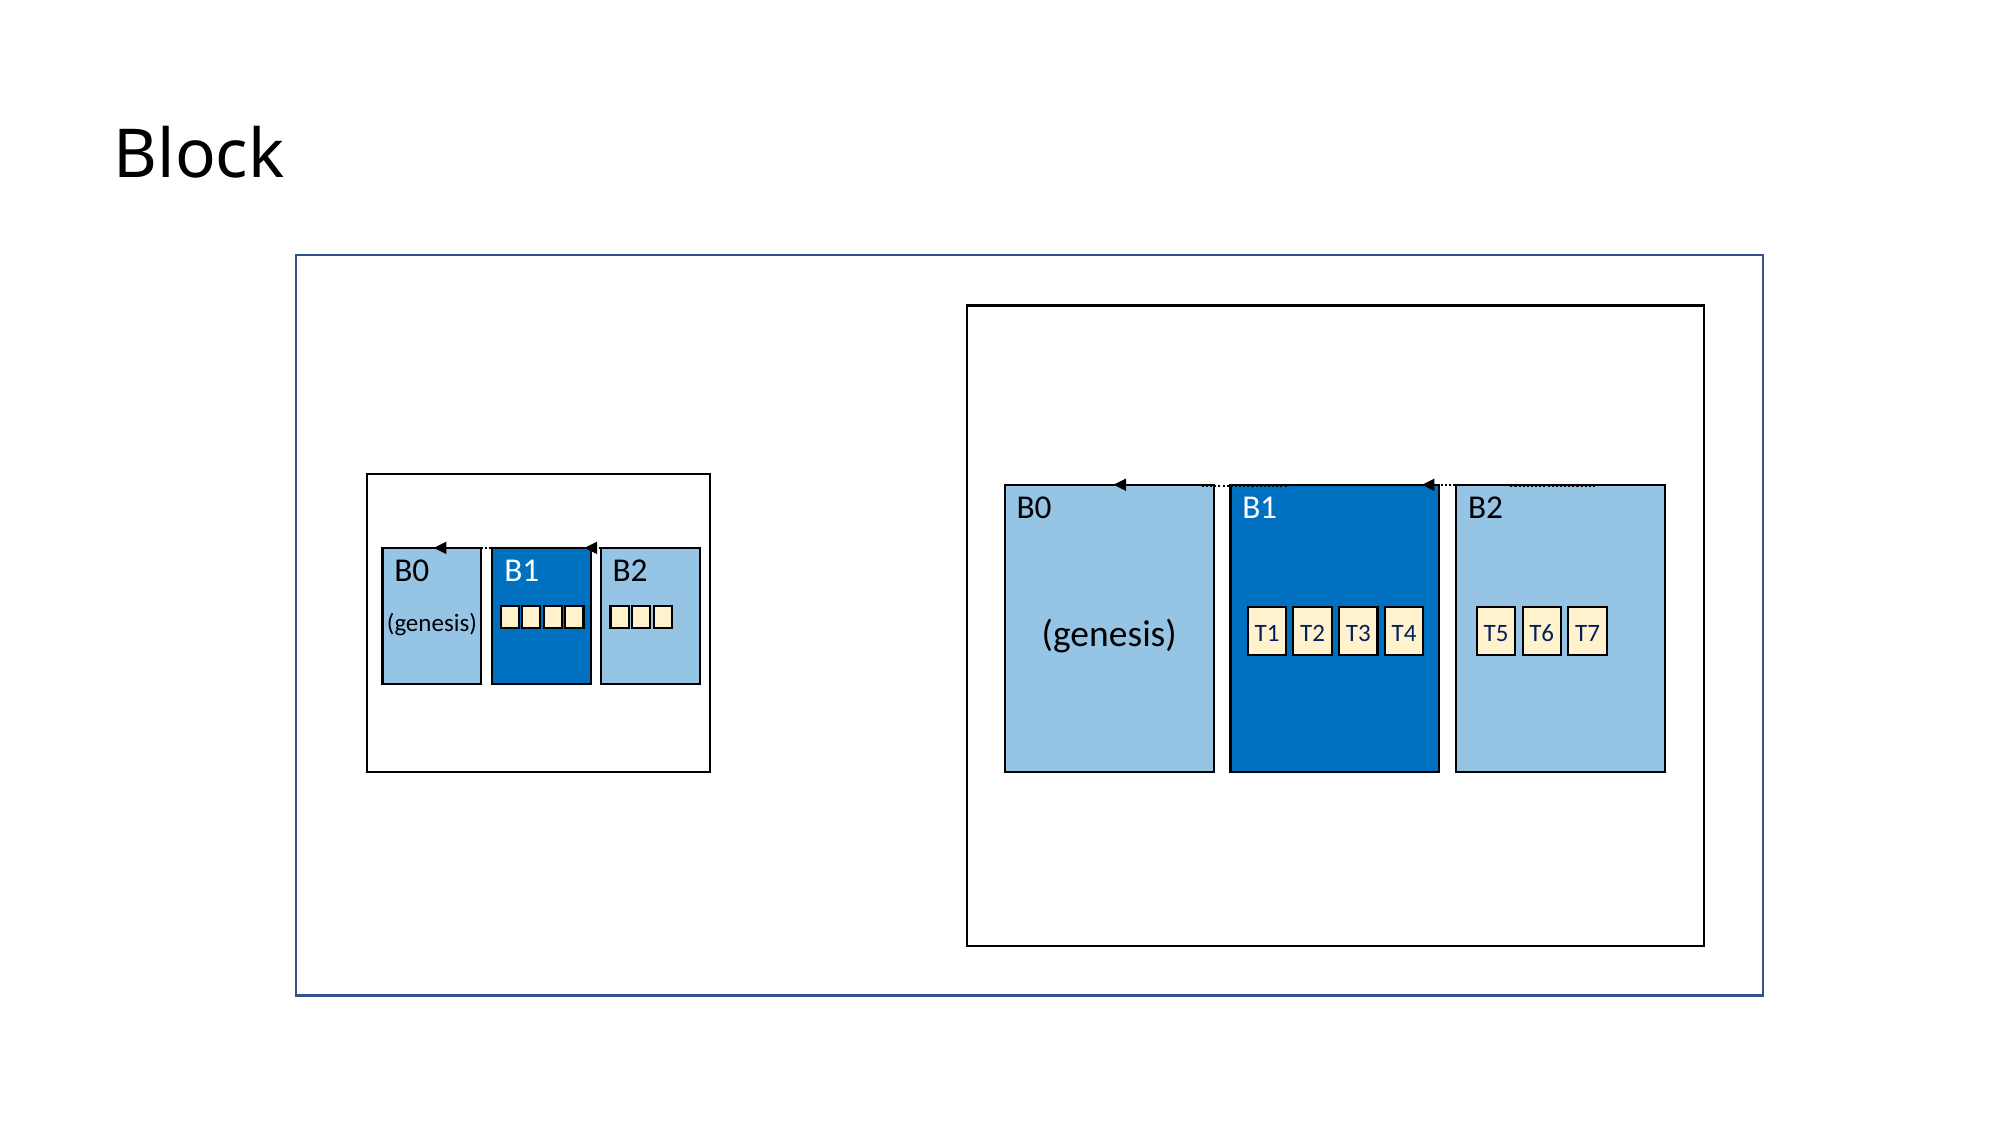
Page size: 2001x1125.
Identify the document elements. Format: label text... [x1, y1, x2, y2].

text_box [492, 547, 584, 685]
text_box [295, 255, 1763, 996]
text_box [1004, 484, 1666, 773]
text_box B0 [382, 547, 482, 588]
text_box (genesis) [382, 588, 482, 684]
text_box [584, 547, 700, 685]
text_box [967, 305, 1705, 947]
title Block [113, 118, 1887, 202]
text_box [367, 474, 711, 773]
